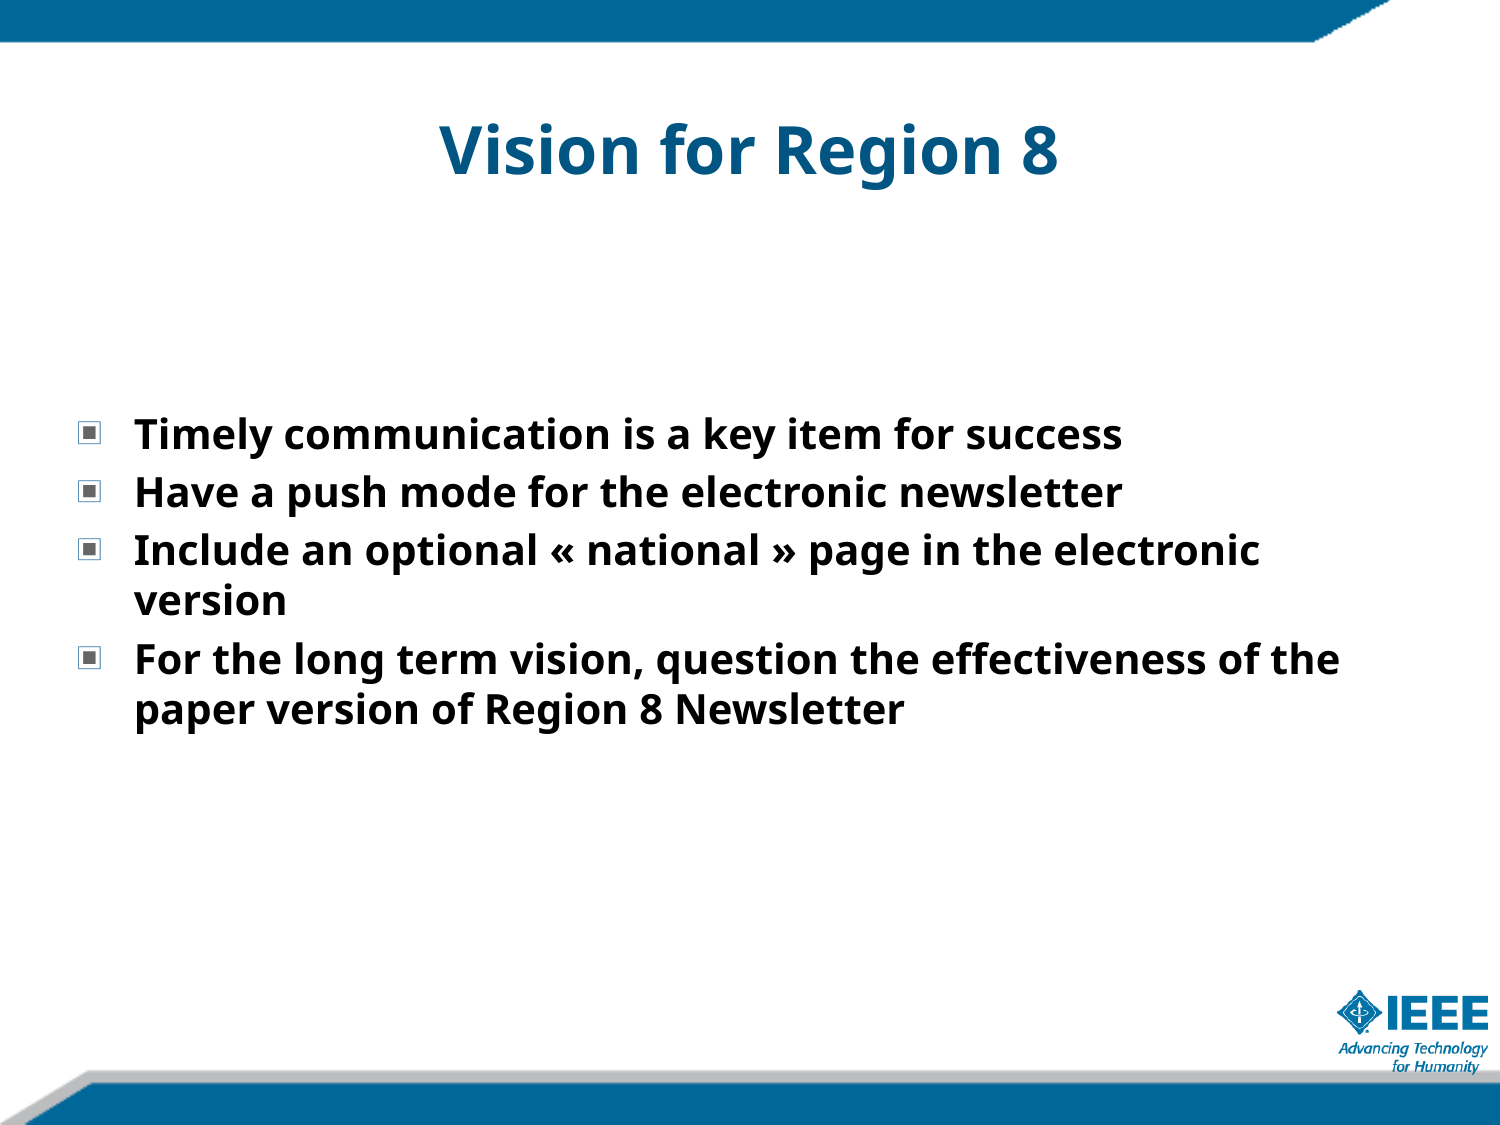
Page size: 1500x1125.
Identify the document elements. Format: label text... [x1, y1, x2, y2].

picture [0, 0, 1500, 1125]
title Vision for Region 8 [112, 99, 1388, 288]
list Timely communication is a key item for success Have a push mode for the electronic newsletter Include an optional « national » page in the electronic version For the long term vision, question the effectiveness of the paper version of Region 8 Newsletter [62, 399, 1401, 913]
